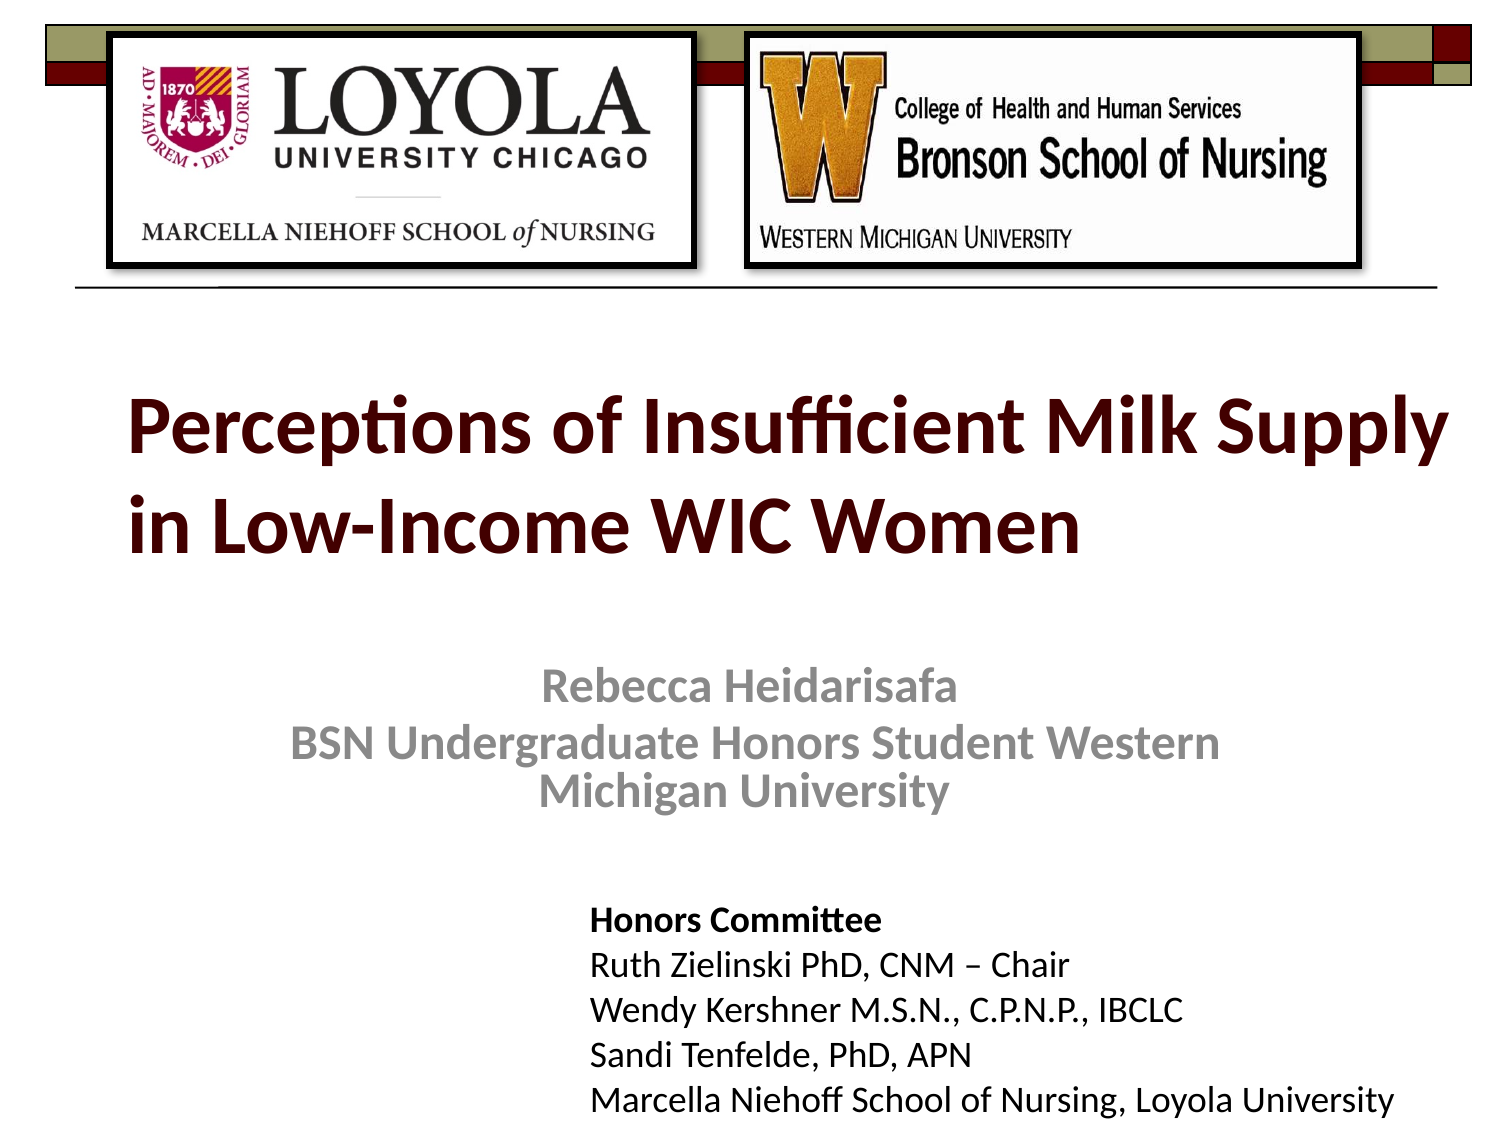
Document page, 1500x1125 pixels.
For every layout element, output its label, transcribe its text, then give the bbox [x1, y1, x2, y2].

title Perceptions of Insufficient Milk Supply in Low-Income WIC Women [112, 349, 1500, 592]
text_box Honors Committee Ruth Zielinski PhD, CNM – Chair Wendy Kershner M.S.N., C.P.N.P., IBCLC Sandi Tenfelde, PhD, APN Marcella Niehoff School of Nursing, Loyola University [574, 887, 1455, 1125]
picture [749, 37, 1356, 263]
subtitle Rebecca Heidarisafa BSN Undergraduate Honors Student Western Michigan University [224, 656, 1276, 930]
picture [112, 37, 692, 263]
